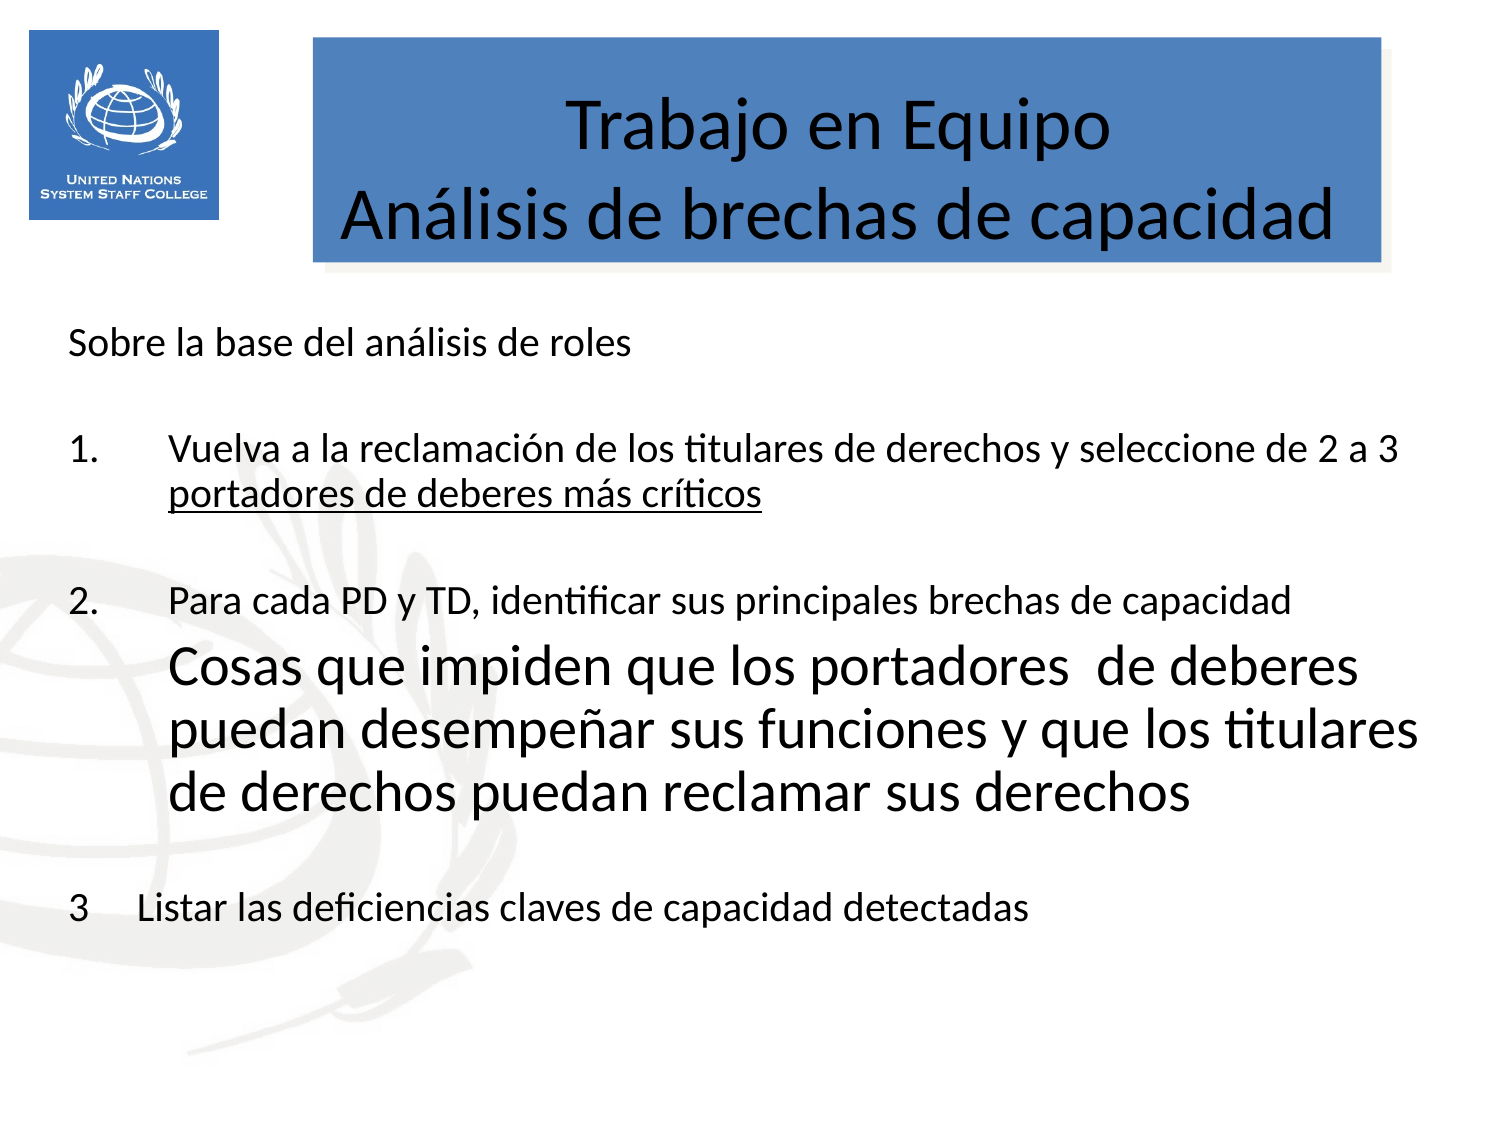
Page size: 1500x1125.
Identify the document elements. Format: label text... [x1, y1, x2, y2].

text_box Trabajo en Equipo Análisis de brechas de capacidad [312, 37, 1382, 263]
picture [29, 30, 219, 220]
list Sobre la base del análisis de roles Vuelva a la reclamación de los titulares de derechos y seleccione de 2 a 3 portadores de deberes más críticos Para cada PD y TD, identificar sus principales brechas de capacidad Cosas que impiden que los portadores de deberes puedan desempeñar sus funciones y que los titulares de derechos puedan reclamar sus derechos 3 Listar las deficiencias claves de capacidad detectadas [52, 312, 1441, 1125]
